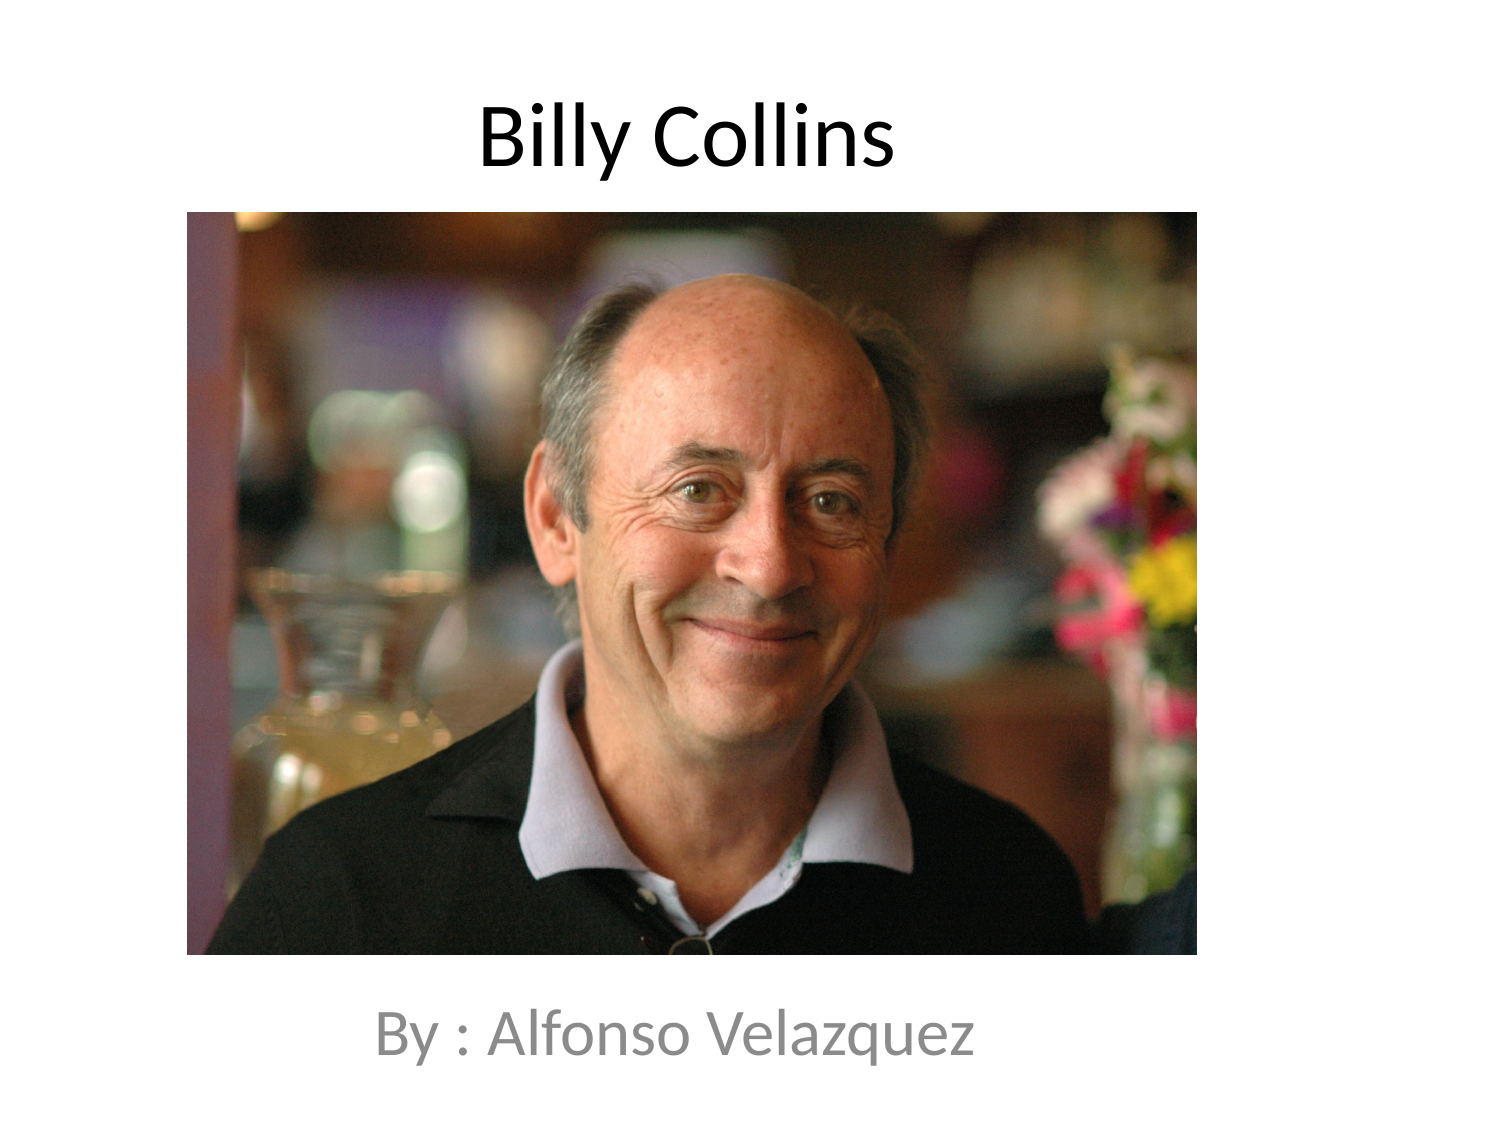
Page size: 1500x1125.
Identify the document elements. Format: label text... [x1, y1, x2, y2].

subtitle By : Alfonso Velazquez [150, 981, 1200, 1125]
title Billy Collins [50, 8, 1325, 250]
picture [187, 212, 1198, 955]
